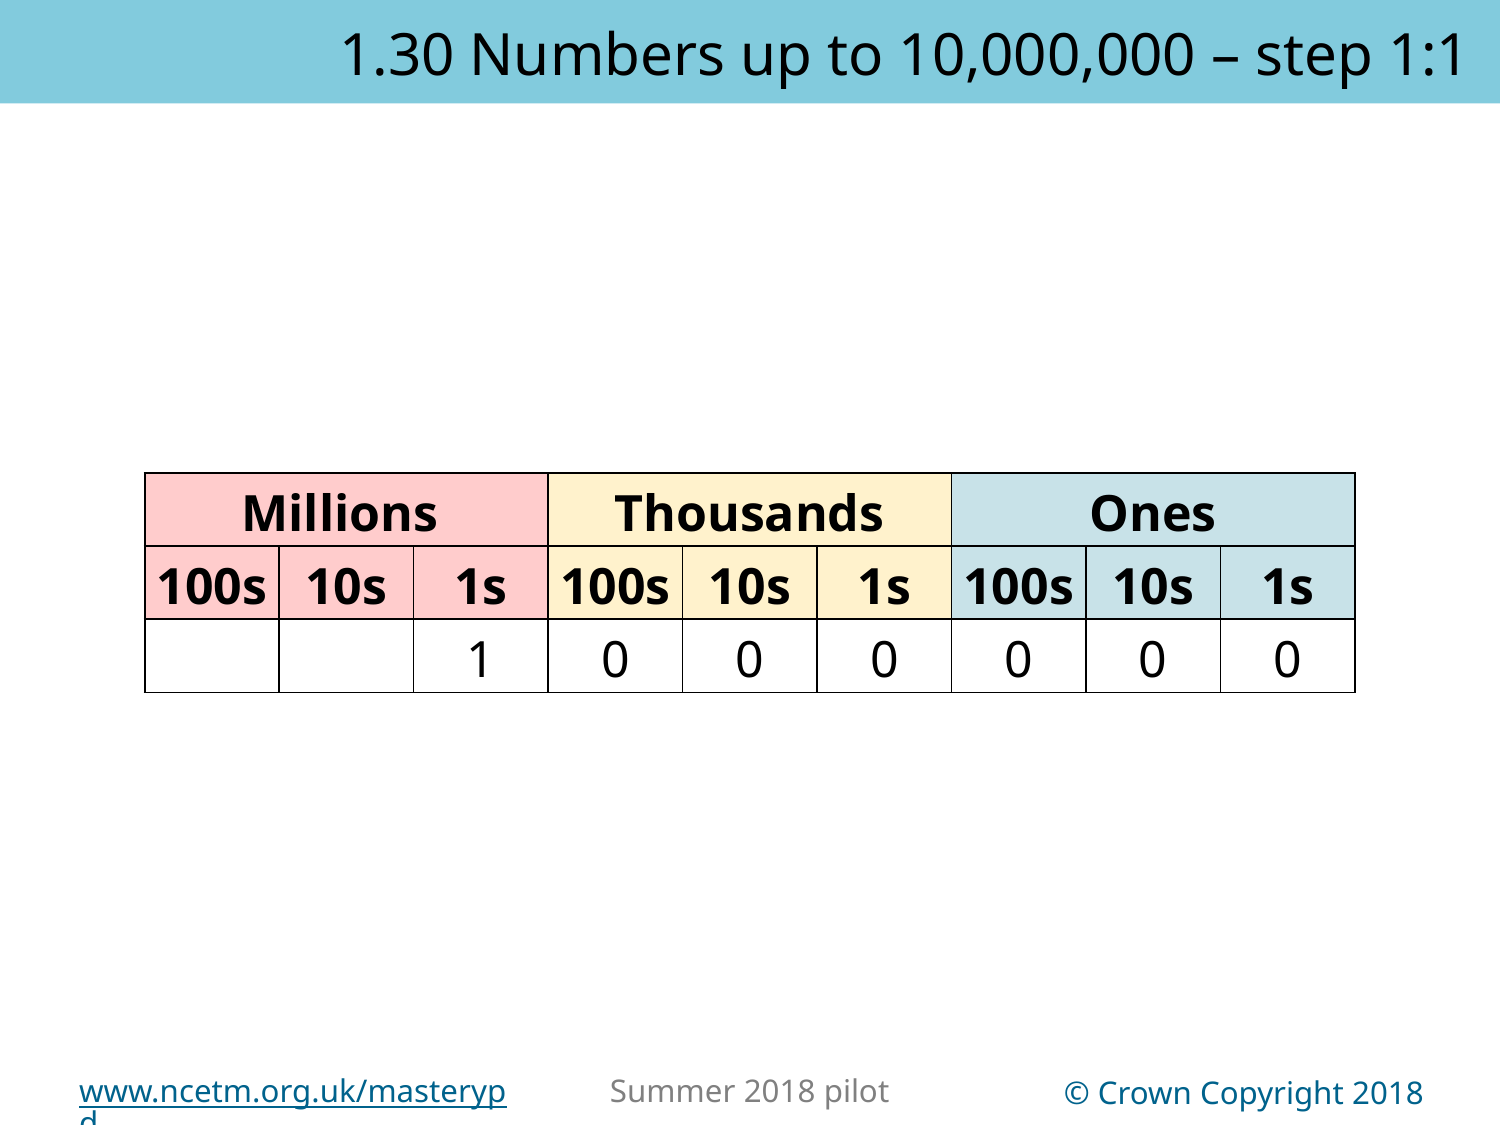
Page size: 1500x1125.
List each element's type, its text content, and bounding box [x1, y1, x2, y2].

table_cell 10s [280, 547, 413, 618]
table_cell 100s [146, 547, 278, 618]
table_header Ones [952, 474, 1354, 545]
table_cell 1s [414, 547, 547, 618]
table_cell 1s [1221, 547, 1354, 618]
list 1.30 Numbers up to 10,000,000 – step 1:1 [0, 0, 1500, 104]
table_cell 100s [952, 547, 1085, 618]
table_cell 0 [1087, 620, 1220, 692]
table_cell 10s [683, 547, 816, 618]
table_cell [146, 620, 278, 692]
table_cell 0 [549, 620, 682, 692]
table_cell 0 [1221, 620, 1354, 692]
table_cell 0 [952, 620, 1085, 692]
table_cell 100s [549, 547, 682, 618]
table_cell 0 [818, 620, 951, 692]
table_header Millions [146, 474, 547, 545]
table_cell 10s [1087, 547, 1220, 618]
table_cell 1s [818, 547, 951, 618]
table_header Thousands [549, 474, 951, 545]
table_cell 1 [414, 620, 547, 692]
table_cell [280, 620, 413, 692]
table_cell 0 [683, 620, 816, 692]
